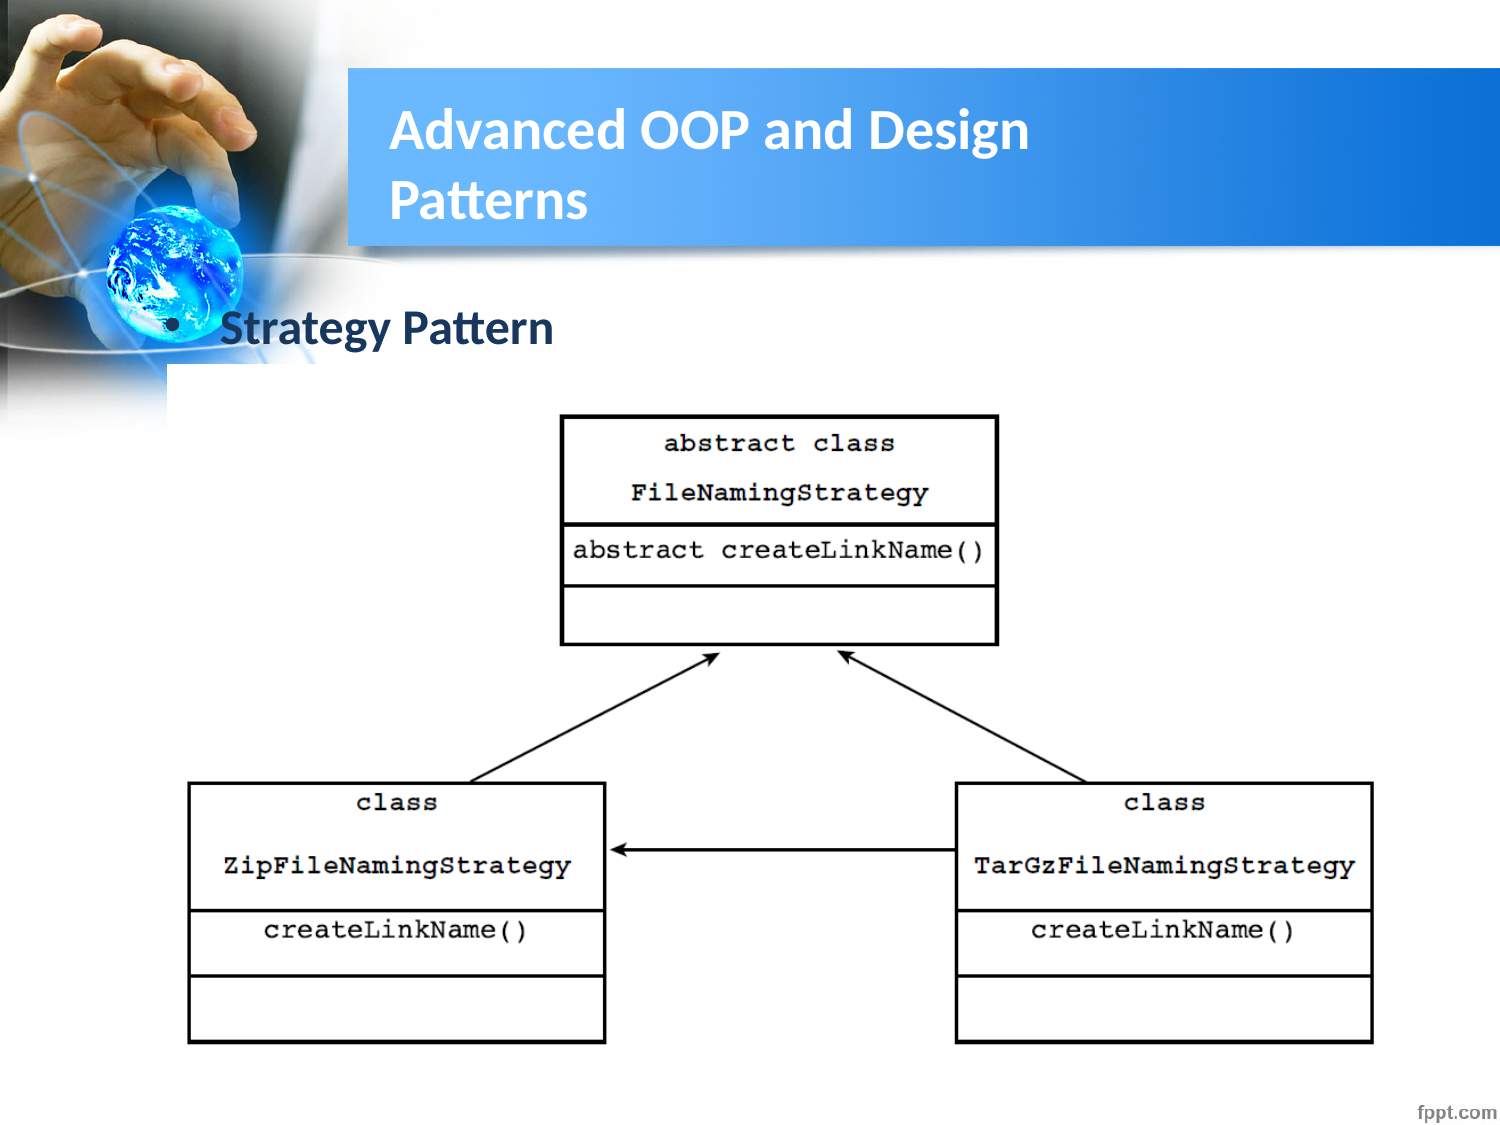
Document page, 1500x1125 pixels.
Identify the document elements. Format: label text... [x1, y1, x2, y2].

title Advanced OOP and Design Patterns [374, 111, 1452, 212]
list Strategy Pattern [148, 286, 1477, 1039]
picture [0, 0, 1500, 1125]
